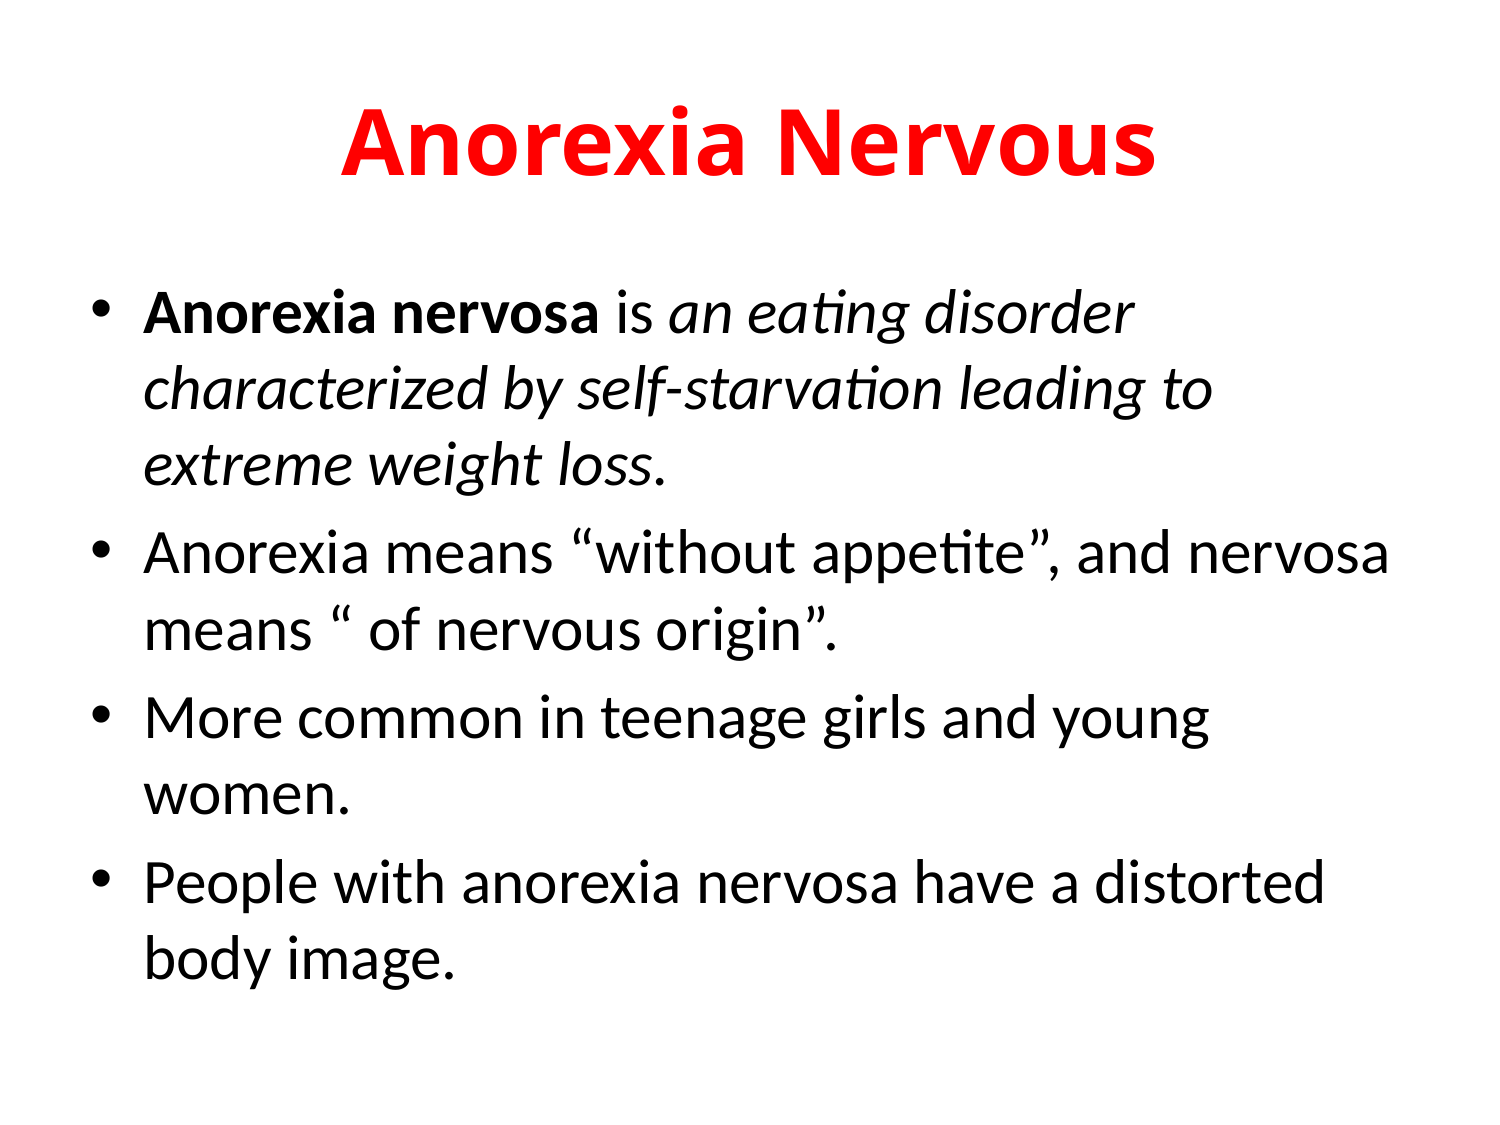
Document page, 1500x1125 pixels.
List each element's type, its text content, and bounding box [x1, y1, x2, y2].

list Anorexia nervosa is an eating disorder characterized by self-starvation leading to extreme weight loss. Anorexia means “without appetite”, and nervosa means “ of nervous origin”. More common in teenage girls and young women. People with anorexia nervosa have a distorted body image. [75, 262, 1425, 1005]
title Anorexia Nervous [75, 45, 1425, 233]
